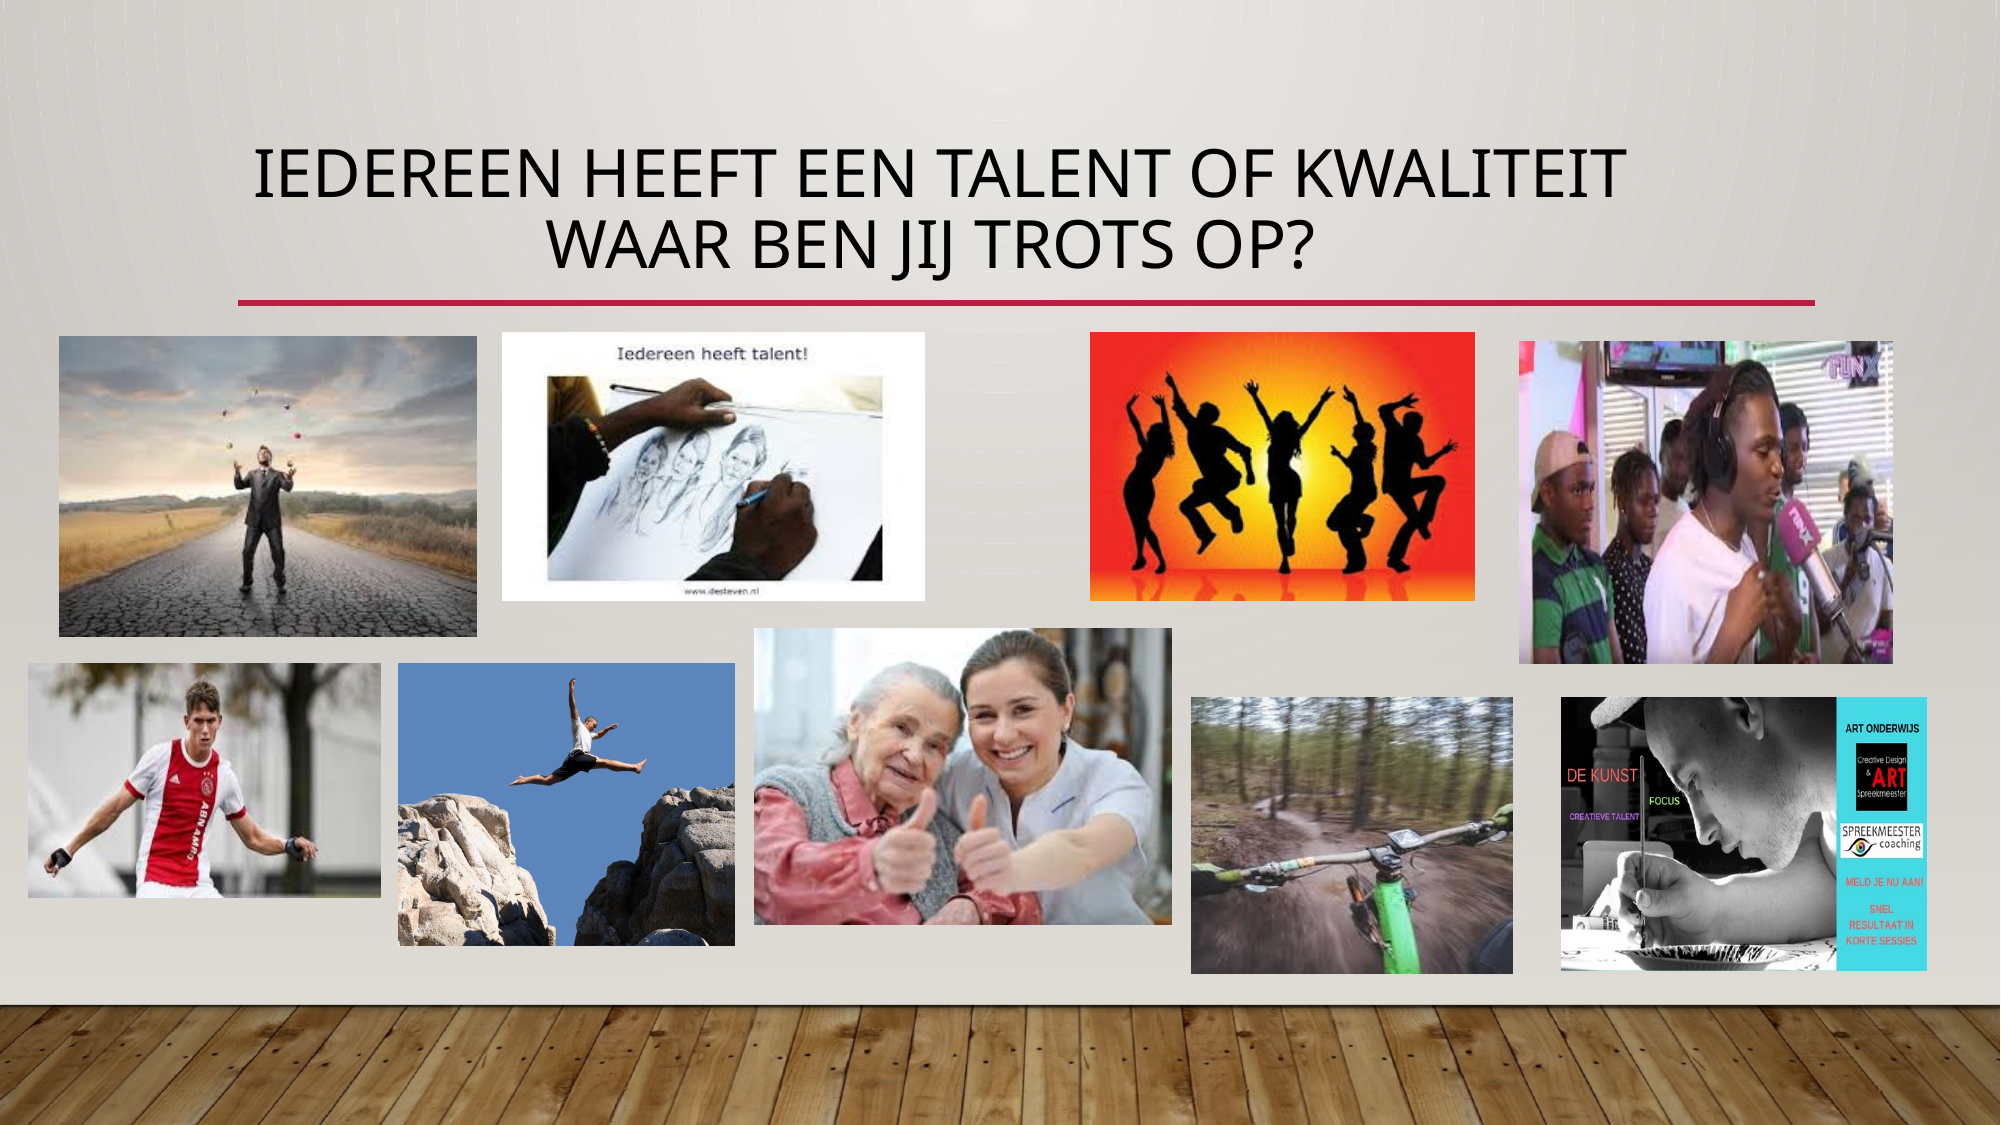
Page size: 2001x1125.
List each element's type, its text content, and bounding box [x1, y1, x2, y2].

picture [0, 1005, 2000, 1125]
picture [754, 628, 1172, 925]
picture [398, 663, 735, 946]
picture [28, 663, 381, 898]
picture [1090, 332, 1475, 601]
title Iedereen heeft een talent of kwaliteit waar ben jij trots op? [238, 131, 1814, 305]
picture [1191, 697, 1513, 974]
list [1519, 340, 1893, 665]
picture [1560, 697, 1928, 971]
picture [502, 332, 925, 601]
picture [59, 335, 477, 637]
